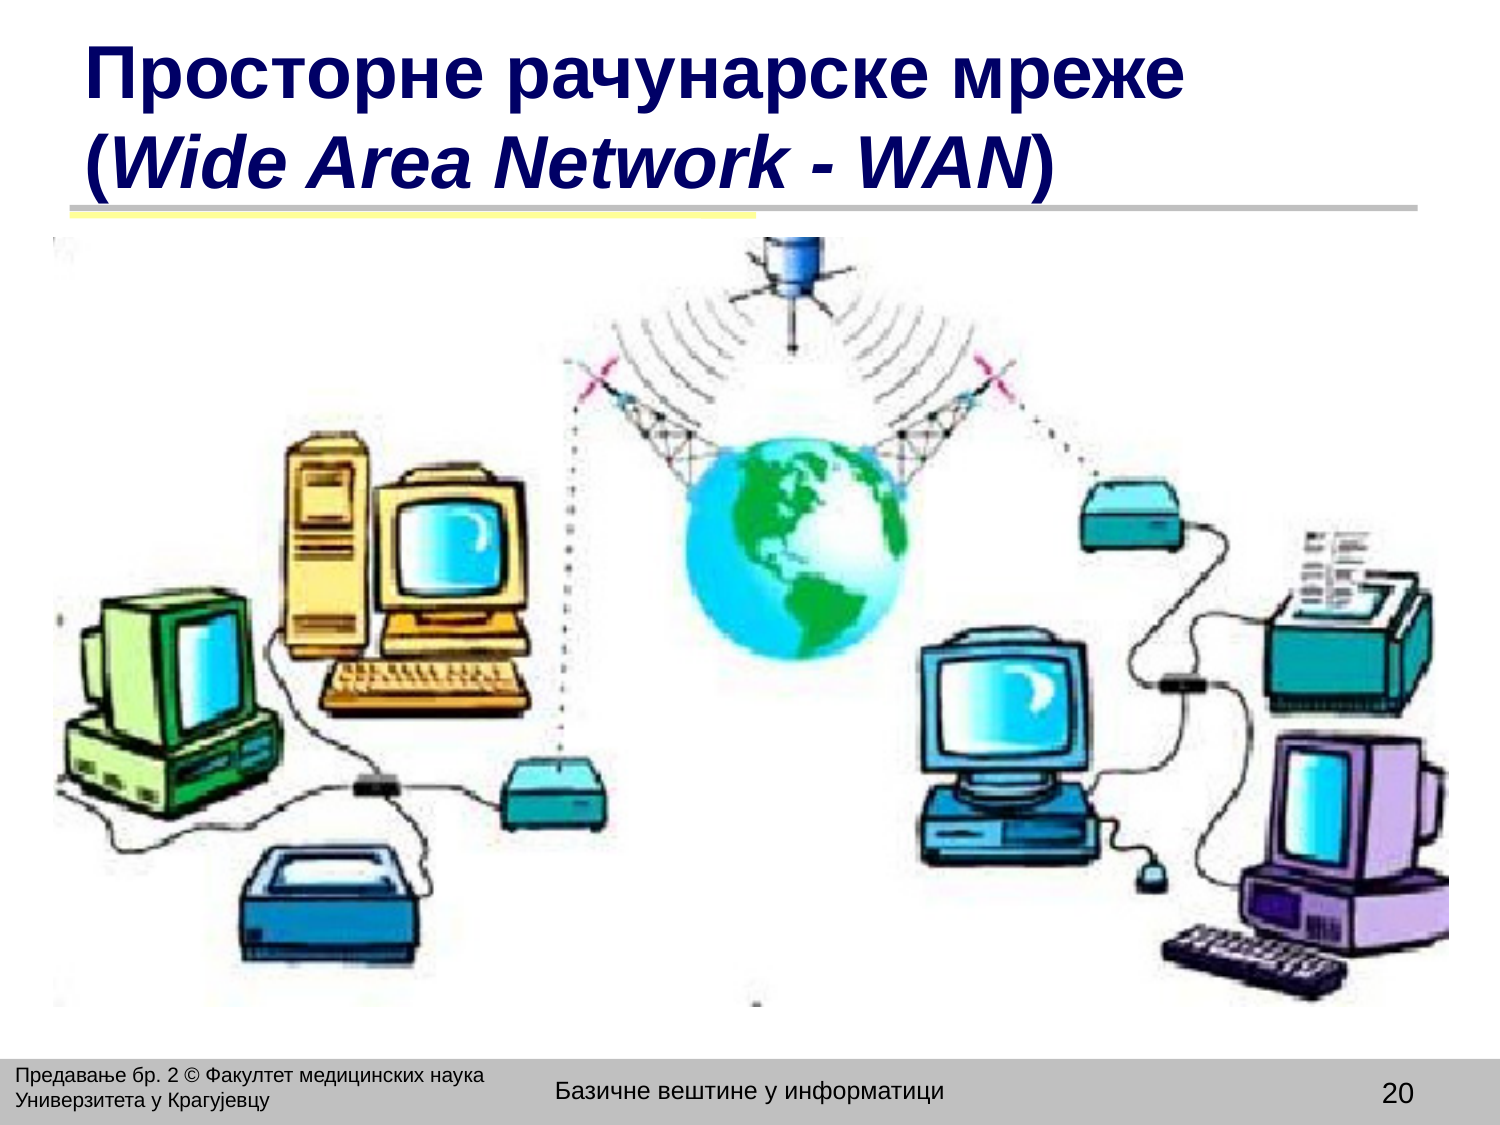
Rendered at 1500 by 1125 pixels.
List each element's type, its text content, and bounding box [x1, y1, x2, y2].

picture [53, 237, 1450, 1007]
title Просторне рачунарске мреже (Wide Area Network - WAN) [69, 19, 1426, 208]
slide_number Предавање бр. 2 © Факултет медицинских наука Универзитета у Крагујевцу [0, 1053, 607, 1108]
footer Базичне вештине у информатици [512, 1066, 988, 1125]
slide_number 20 [1079, 1066, 1430, 1125]
